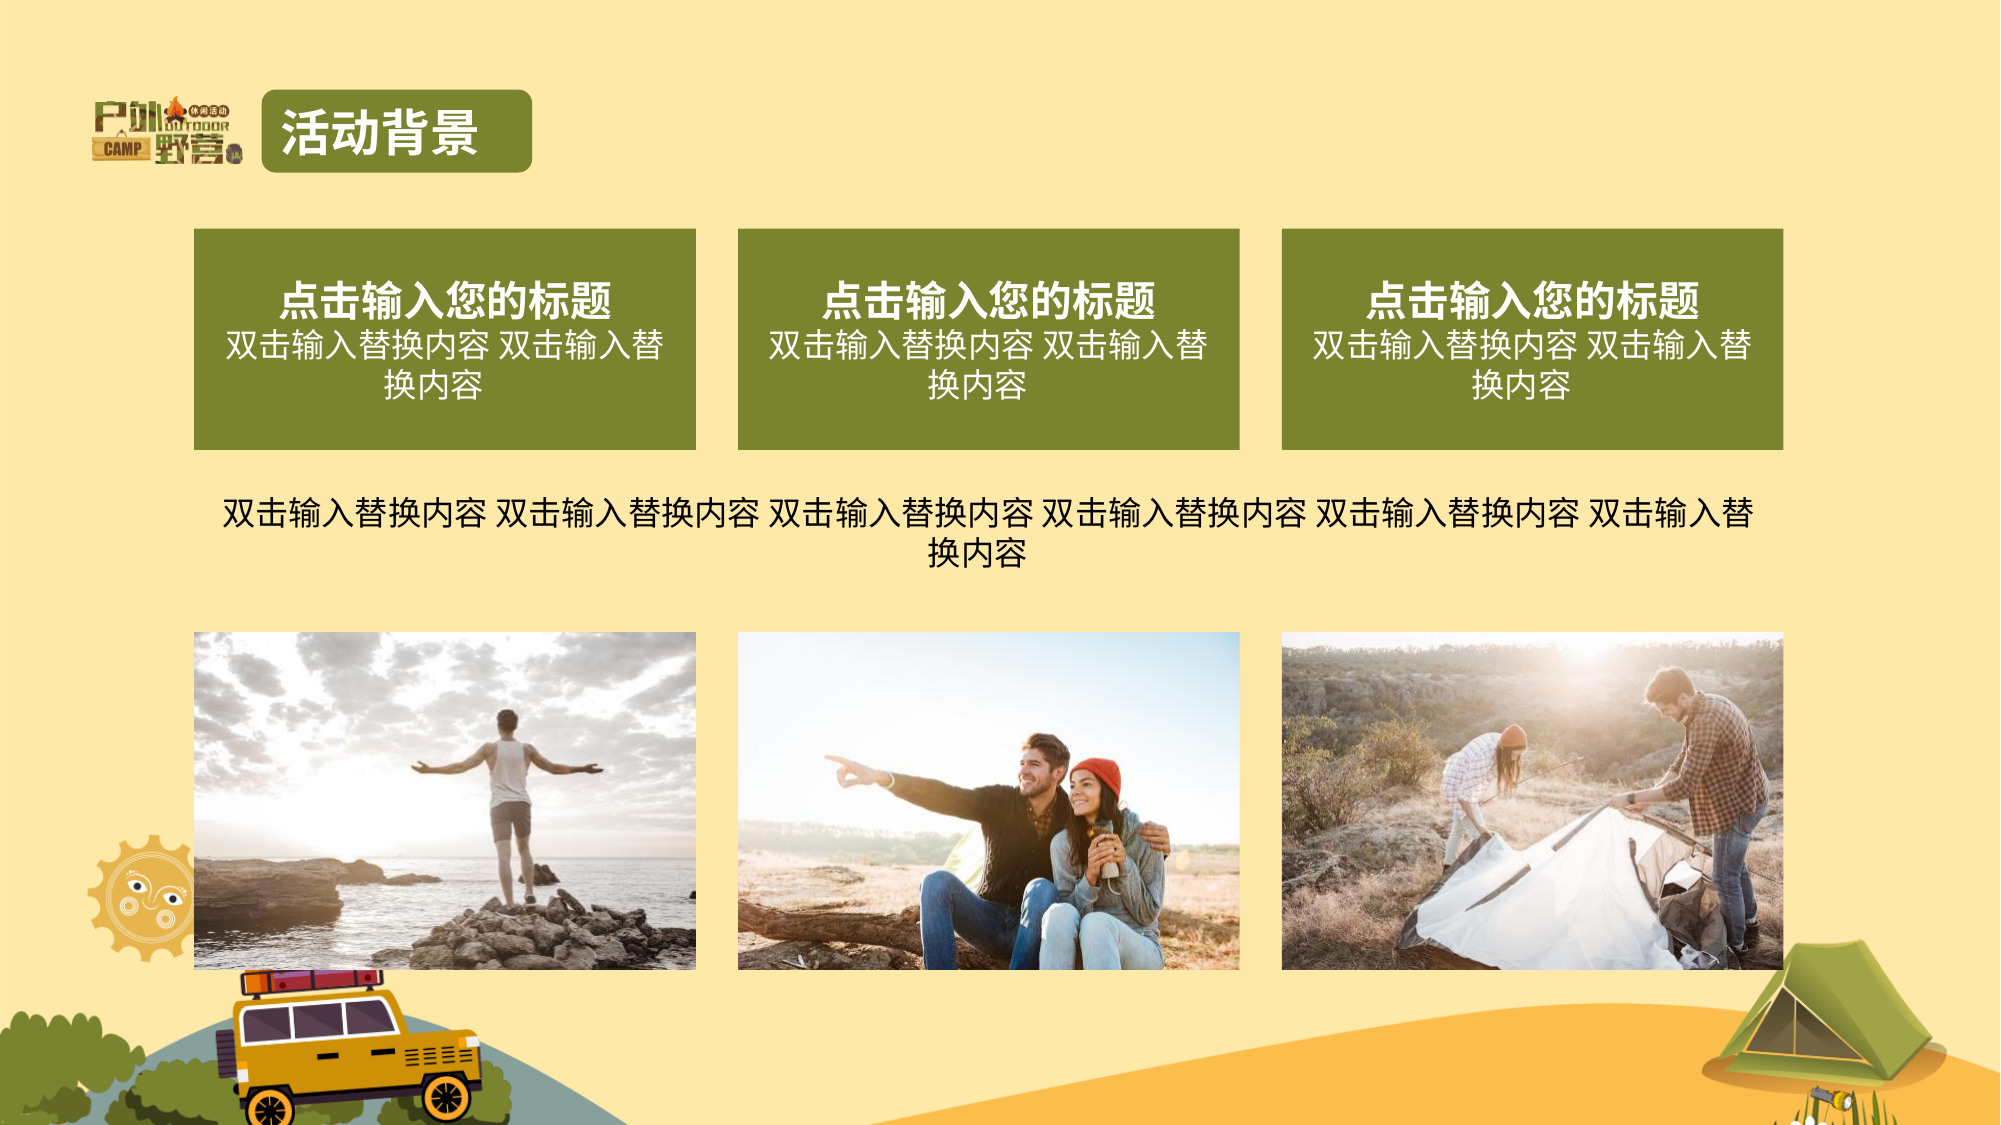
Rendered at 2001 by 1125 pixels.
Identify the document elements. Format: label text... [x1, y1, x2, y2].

text_box [193, 632, 697, 971]
text_box 双击输入替换内容 双击输入替换内容 双击输入替换内容 双击输入替换内容 双击输入替换内容 双击输入替换内容 [194, 484, 1784, 660]
text_box [737, 660, 1241, 971]
text_box 点击输入您的标题 双击输入替换内容 双击输入替换内容 [193, 228, 697, 451]
text_box 点击输入您的标题 双击输入替换内容 双击输入替换内容 [737, 228, 1241, 451]
picture [0, 0, 2001, 1125]
text_box 点击输入您的标题 双击输入替换内容 双击输入替换内容 [1281, 228, 1784, 451]
text_box [1281, 660, 1784, 971]
text_box 活动背景 [261, 89, 533, 173]
